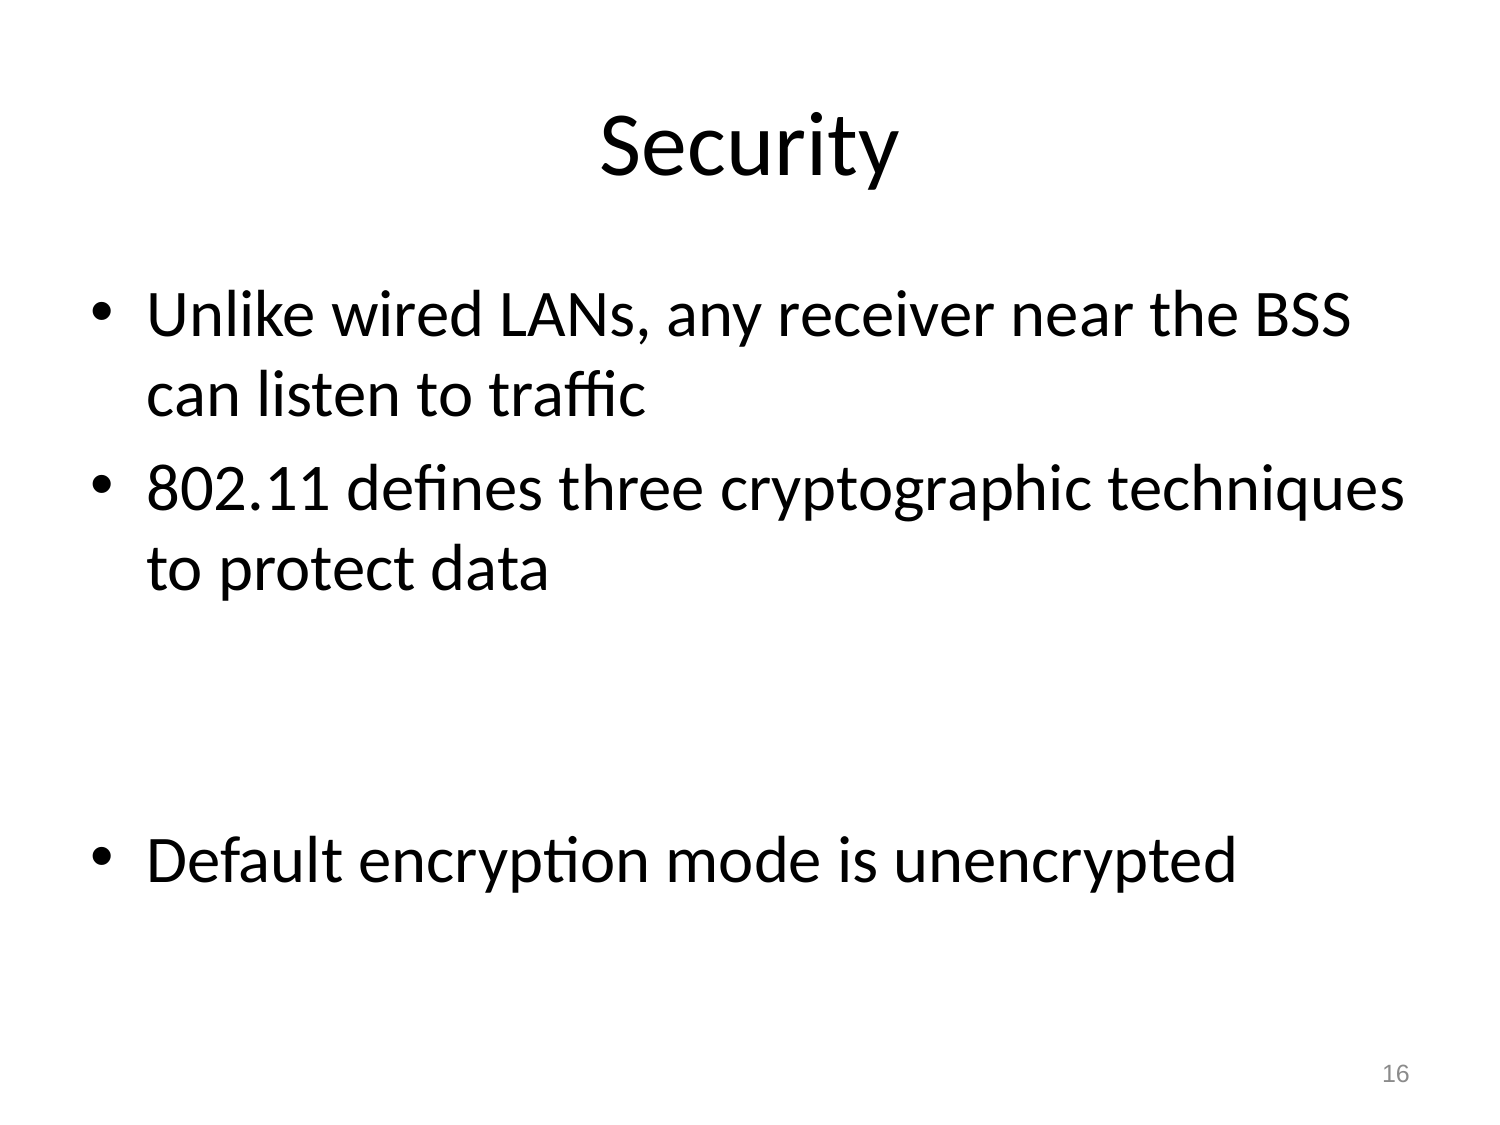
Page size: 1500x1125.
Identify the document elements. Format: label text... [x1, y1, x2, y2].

list Unlike wired LANs, any receiver near the BSS can listen to traffic 802.11 defines three cryptographic techniques to protect data Default encryption mode is unencrypted [74, 262, 1426, 1006]
title Security [74, 44, 1426, 233]
slide_number 16 [1074, 1042, 1425, 1103]
